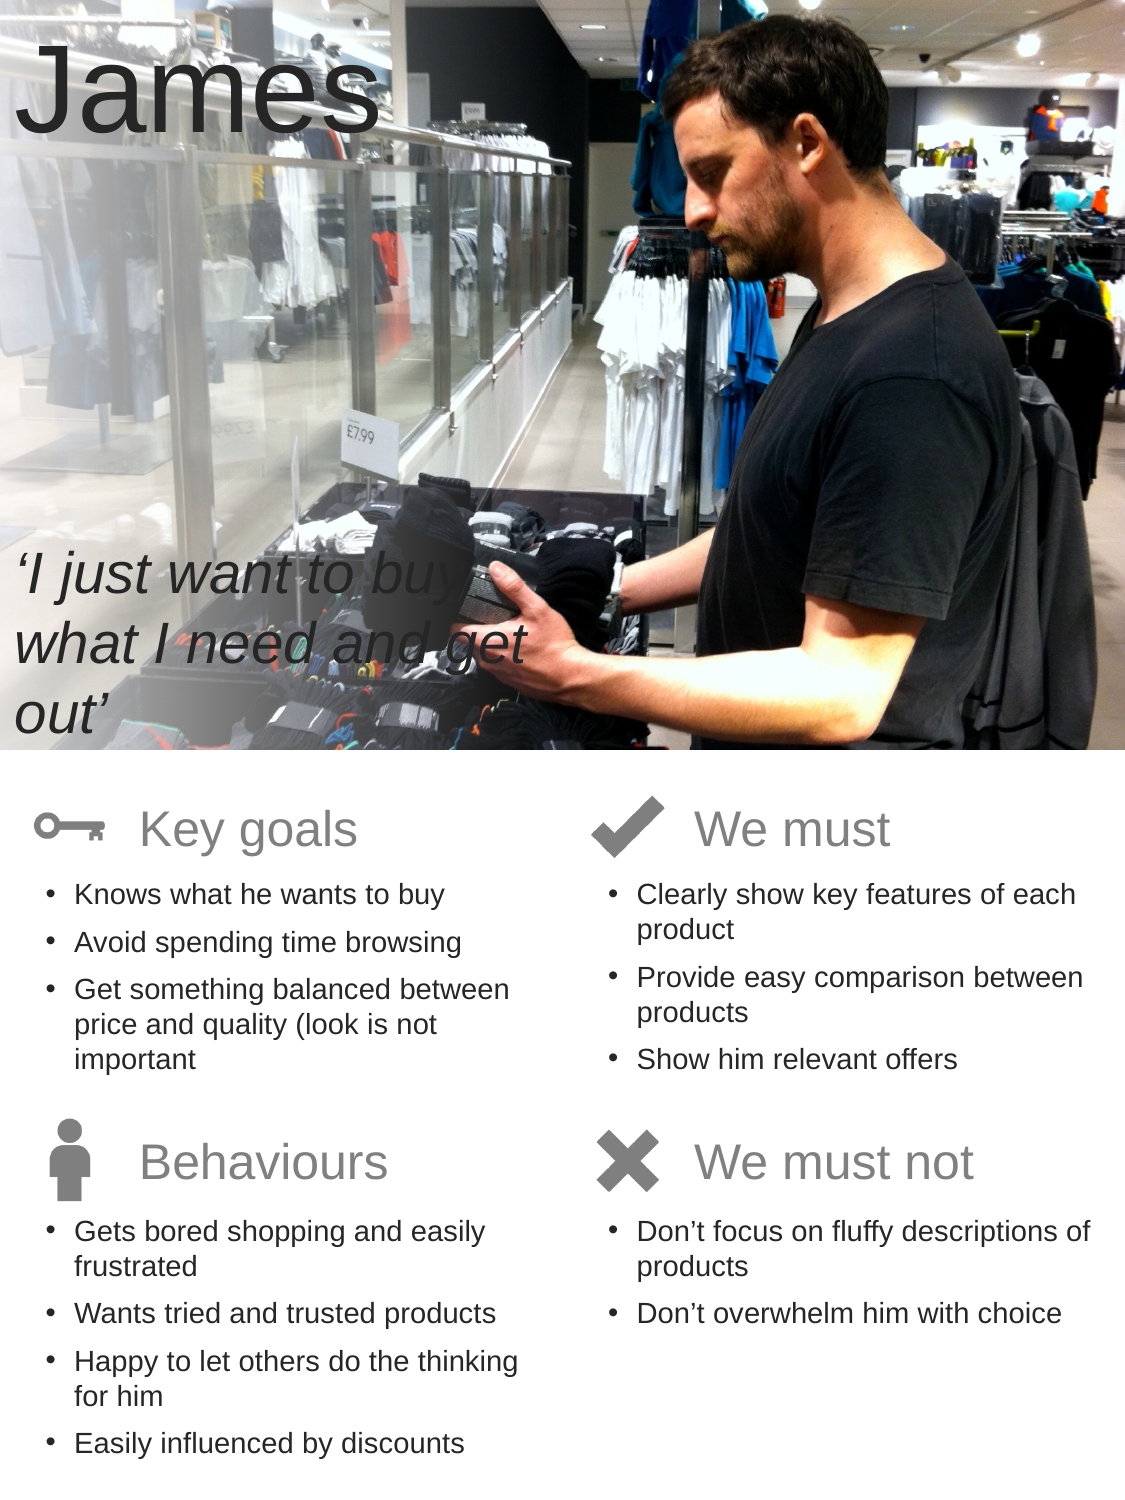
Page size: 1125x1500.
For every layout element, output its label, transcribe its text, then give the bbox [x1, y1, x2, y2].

text_box Don’t focus on fluffy descriptions of products Don’t overwhelm him with choice [593, 1204, 1125, 1337]
text_box Knows what he wants to buy Avoid spending time browsing Get something balanced between price and quality (look is not important [30, 876, 563, 1083]
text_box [24, 782, 563, 872]
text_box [583, 782, 1118, 872]
text_box Gets bored shopping and easily frustrated Wants tried and trusted products Happy to let others do the thinking for him Easily influenced by discounts [30, 1211, 563, 1467]
text_box Clearly show key features of each product Provide easy comparison between products Show him relevant offers [593, 868, 1125, 1083]
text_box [583, 1115, 1118, 1205]
picture [0, 0, 1125, 751]
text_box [24, 1115, 563, 1205]
